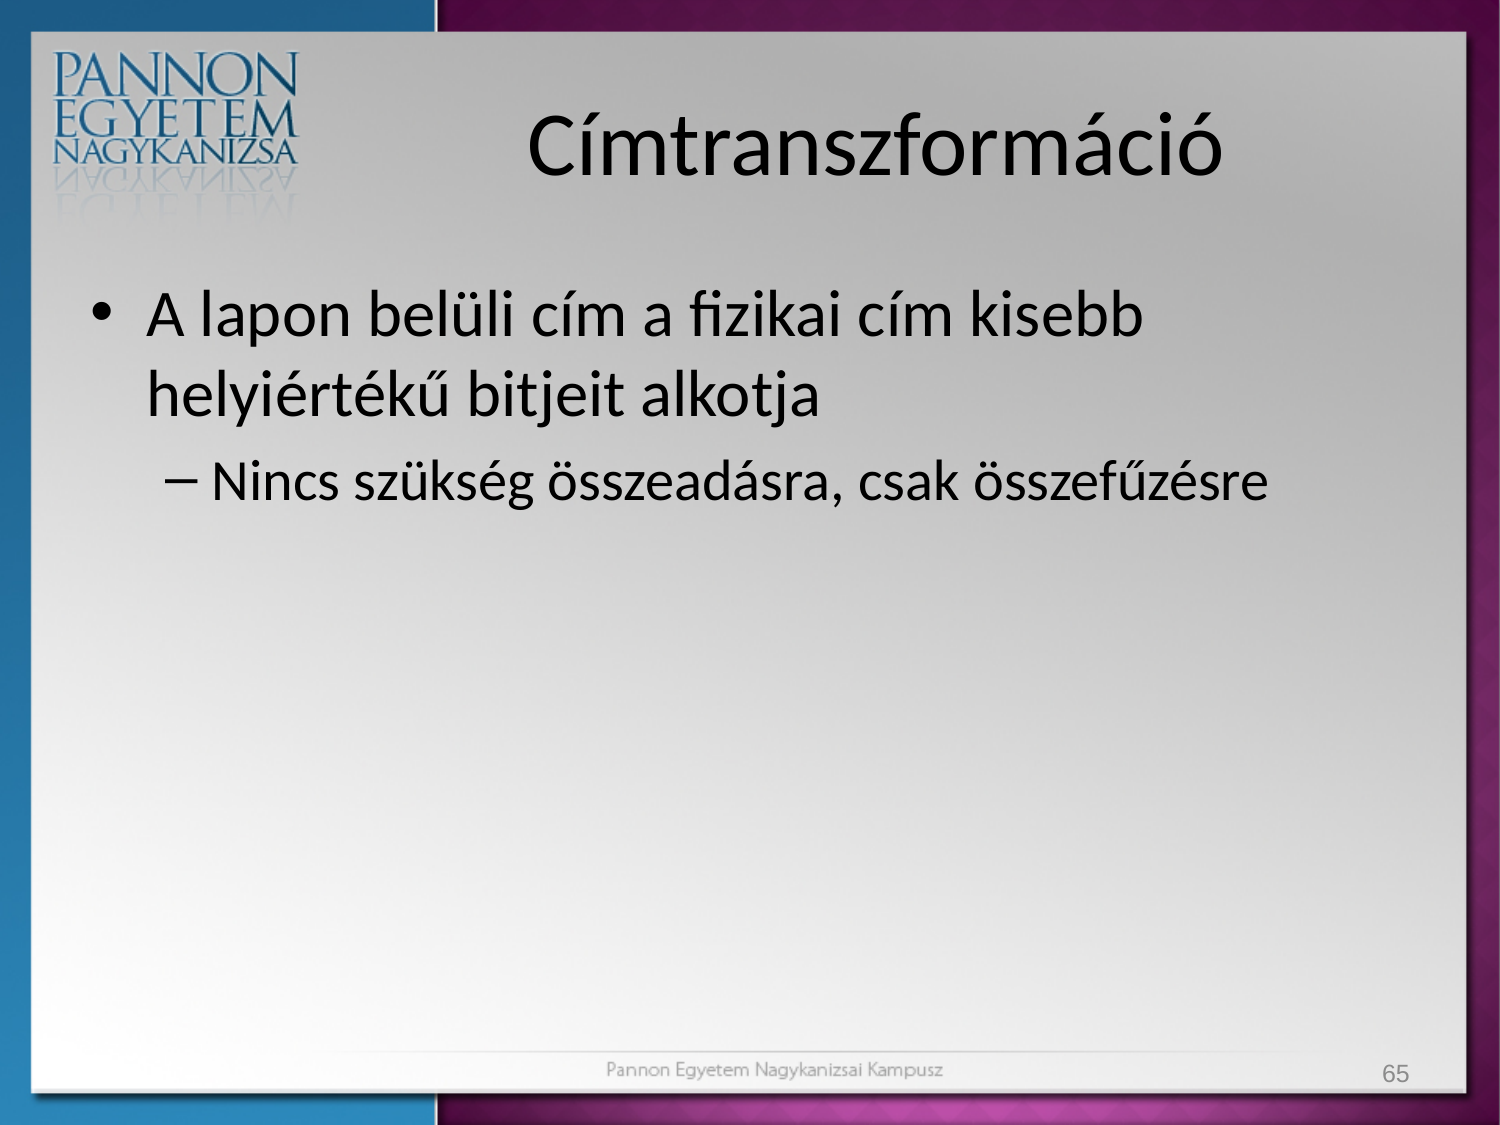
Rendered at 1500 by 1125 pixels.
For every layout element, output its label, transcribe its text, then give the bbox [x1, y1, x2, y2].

list A lapon belüli cím a fizikai cím kisebb helyiértékű bitjeit alkotja Nincs szükség összeadásra, csak összefűzésre [75, 262, 1425, 1038]
title Címtranszformáció [328, 45, 1425, 233]
slide_number 65 [1074, 1042, 1425, 1103]
picture [0, 0, 1500, 1125]
